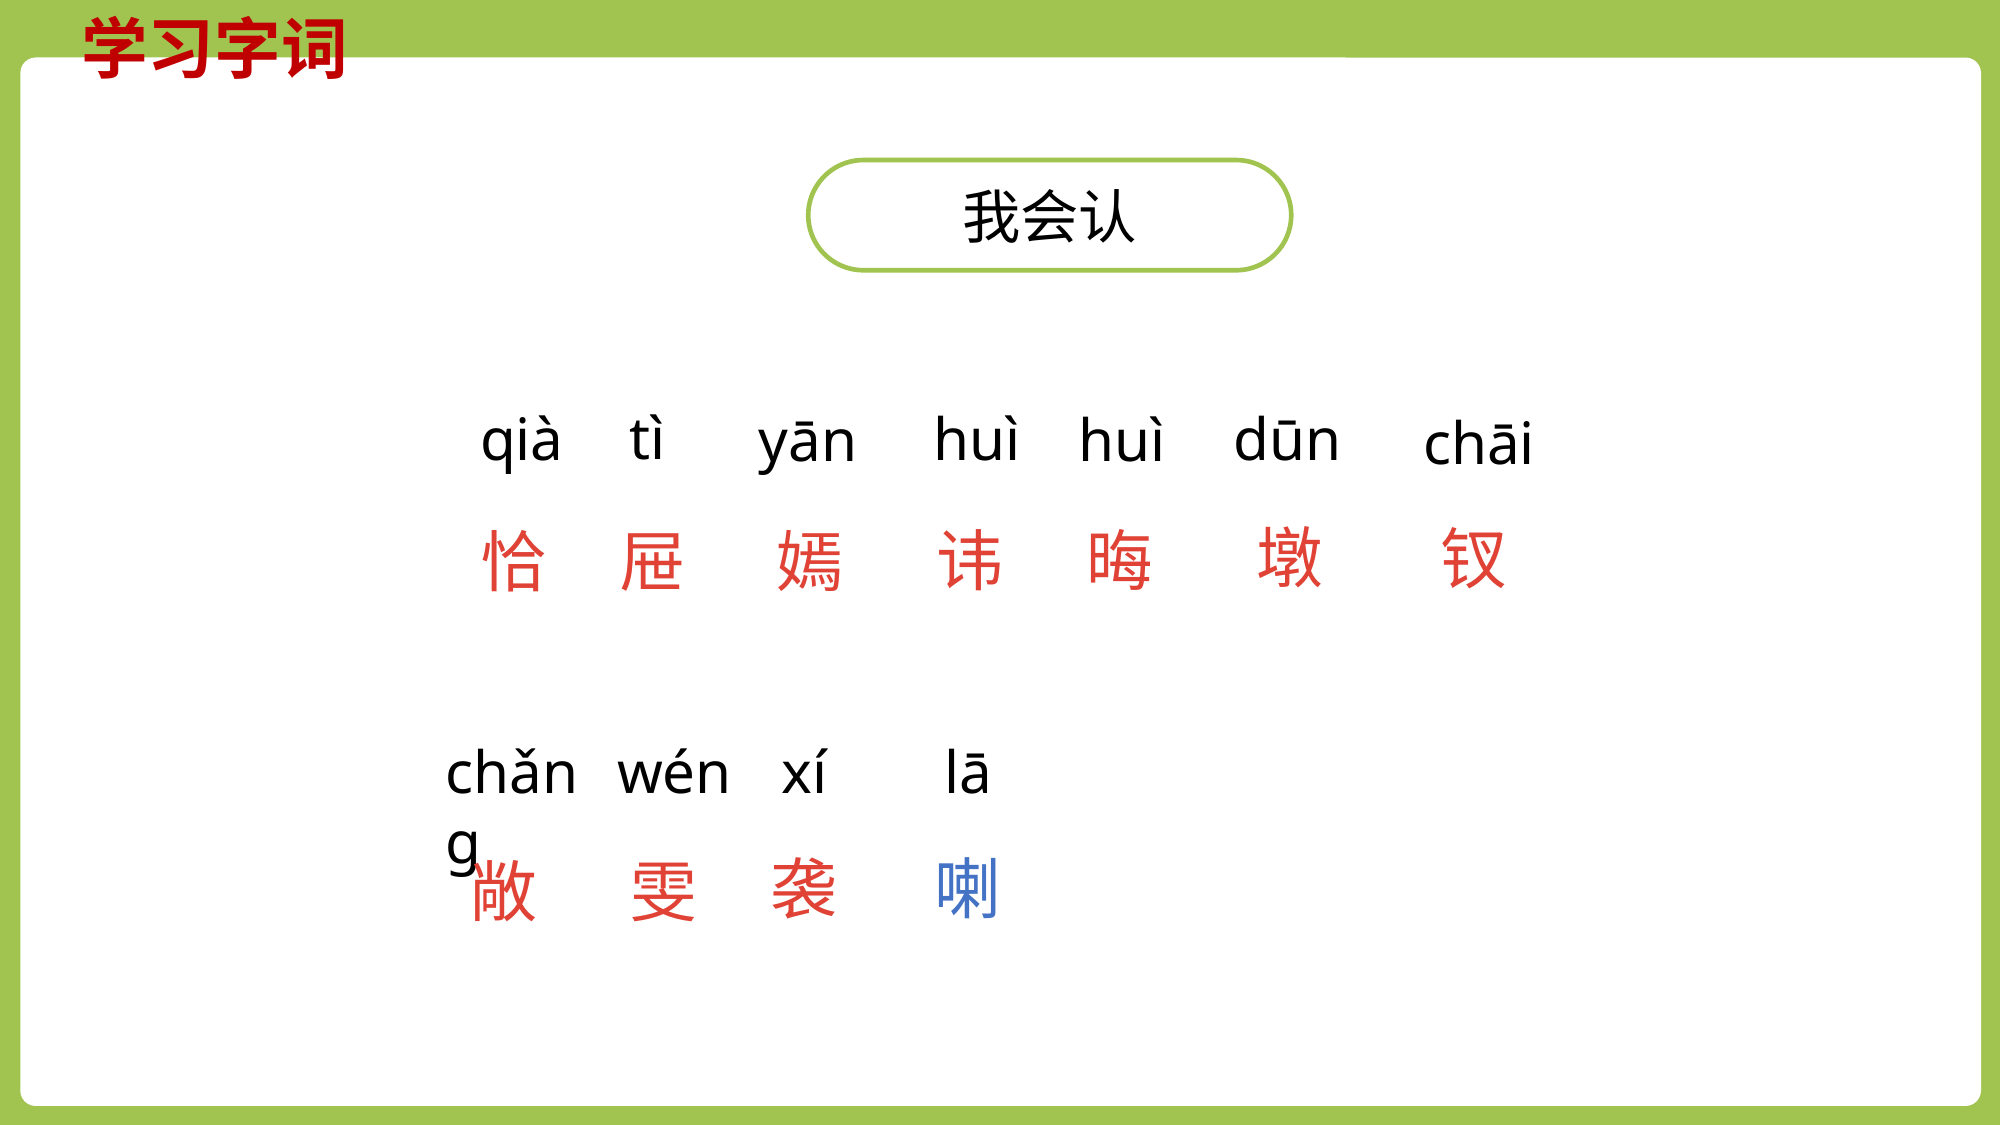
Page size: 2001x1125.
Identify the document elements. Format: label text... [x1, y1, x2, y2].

text_box lā [930, 727, 1119, 813]
text_box chāi [1408, 398, 1586, 484]
text_box huì [1063, 396, 1219, 481]
text_box huì [919, 395, 1095, 480]
text_box 袭 [755, 839, 852, 935]
text_box 雯 [615, 842, 712, 938]
text_box 嫣 [761, 511, 859, 607]
text_box tì [614, 393, 700, 479]
text_box dūn [1218, 395, 1409, 480]
text_box 屉 [605, 511, 733, 607]
text_box 喇 [919, 839, 1016, 935]
text_box xí [766, 727, 930, 813]
text_box yān [744, 396, 956, 481]
text_box 墩 [1241, 508, 1339, 603]
text_box 讳 [921, 511, 1018, 606]
text_box 晦 [1072, 510, 1169, 606]
text_box qià [465, 395, 650, 480]
text_box 我会认 [807, 159, 1293, 272]
text_box 恰 [465, 511, 562, 607]
text_box 敞 [455, 842, 552, 938]
text_box wén [602, 727, 756, 813]
text_box 学习字词 [66, 0, 440, 95]
text_box 钗 [1425, 509, 1522, 604]
text_box chǎng [430, 727, 614, 883]
